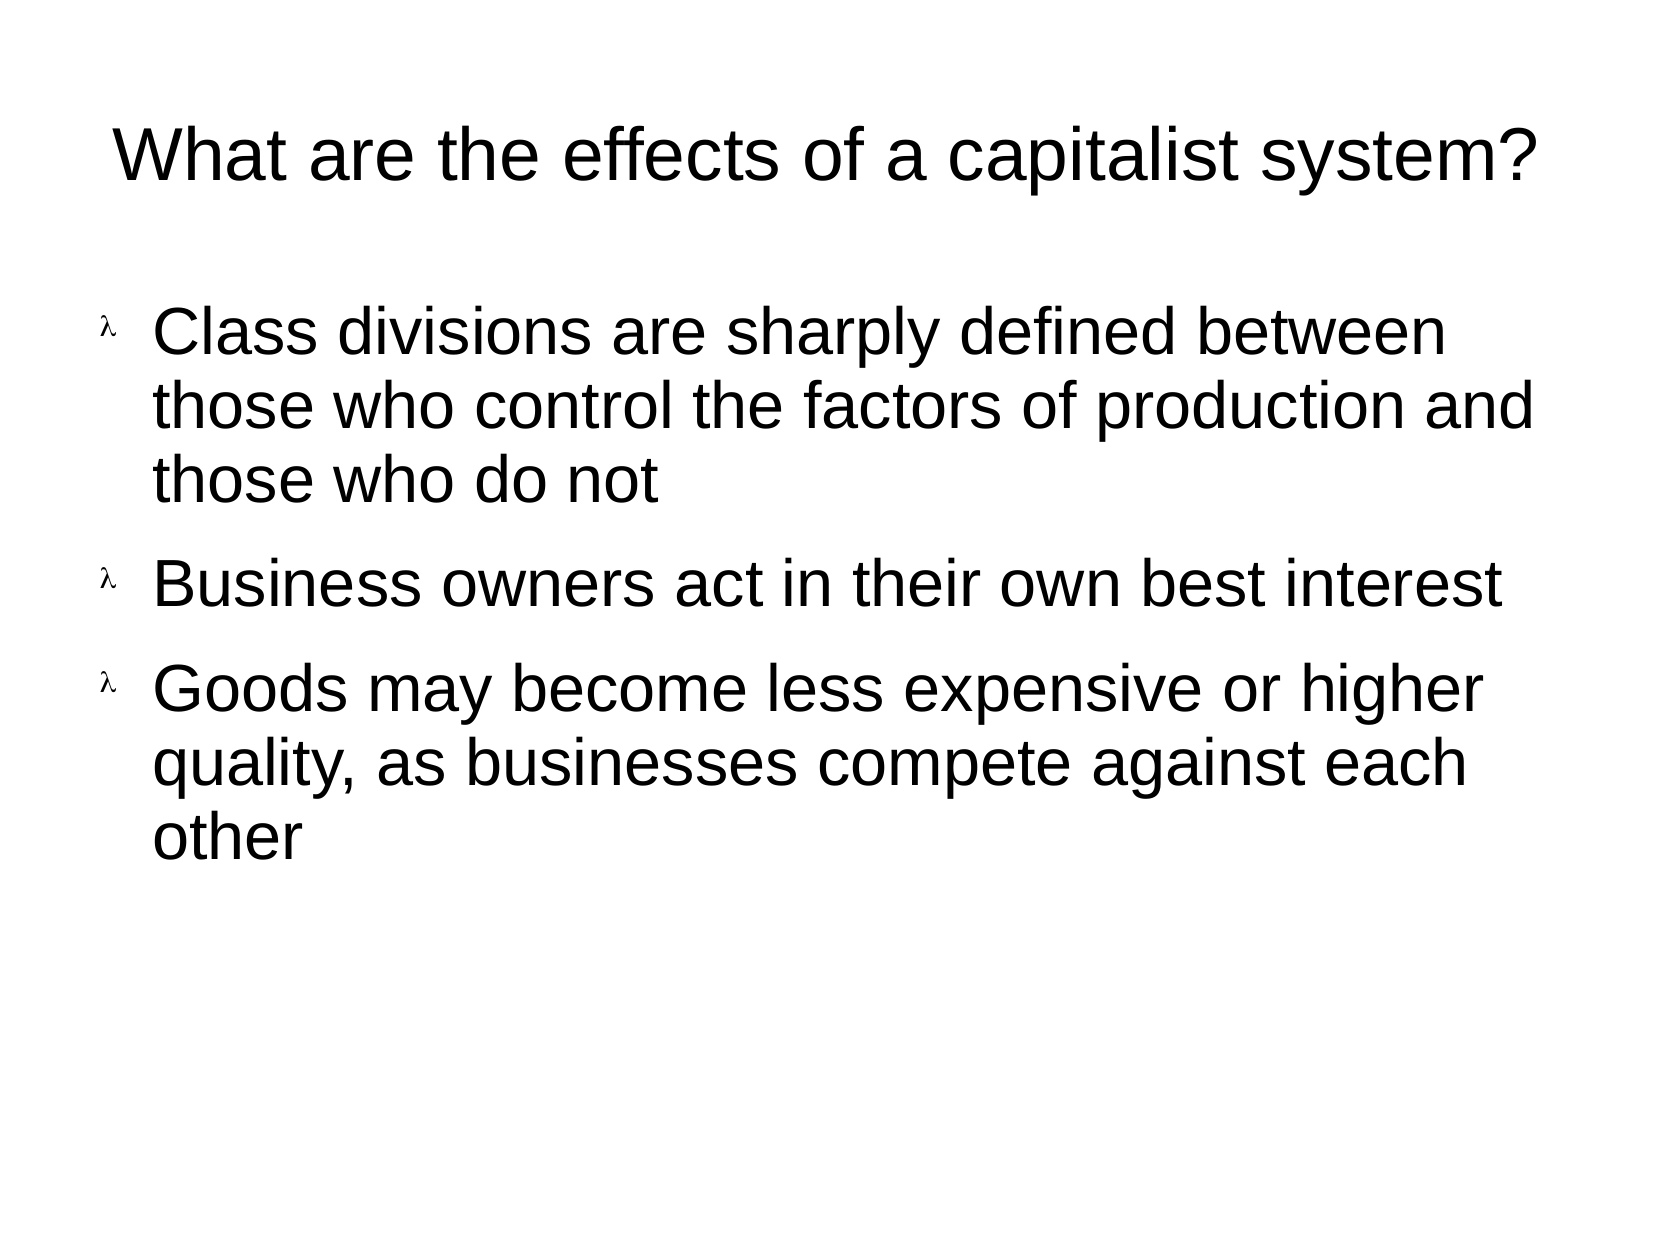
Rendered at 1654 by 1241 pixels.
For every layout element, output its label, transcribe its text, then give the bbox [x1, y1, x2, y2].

list Class divisions are sharply defined between those who control the factors of production and those who do not Business owners act in their own best interest Goods may become less expensive or higher quality, as businesses compete against each other [82, 290, 1571, 1094]
title What are the effects of a capitalist system? [82, 56, 1571, 249]
